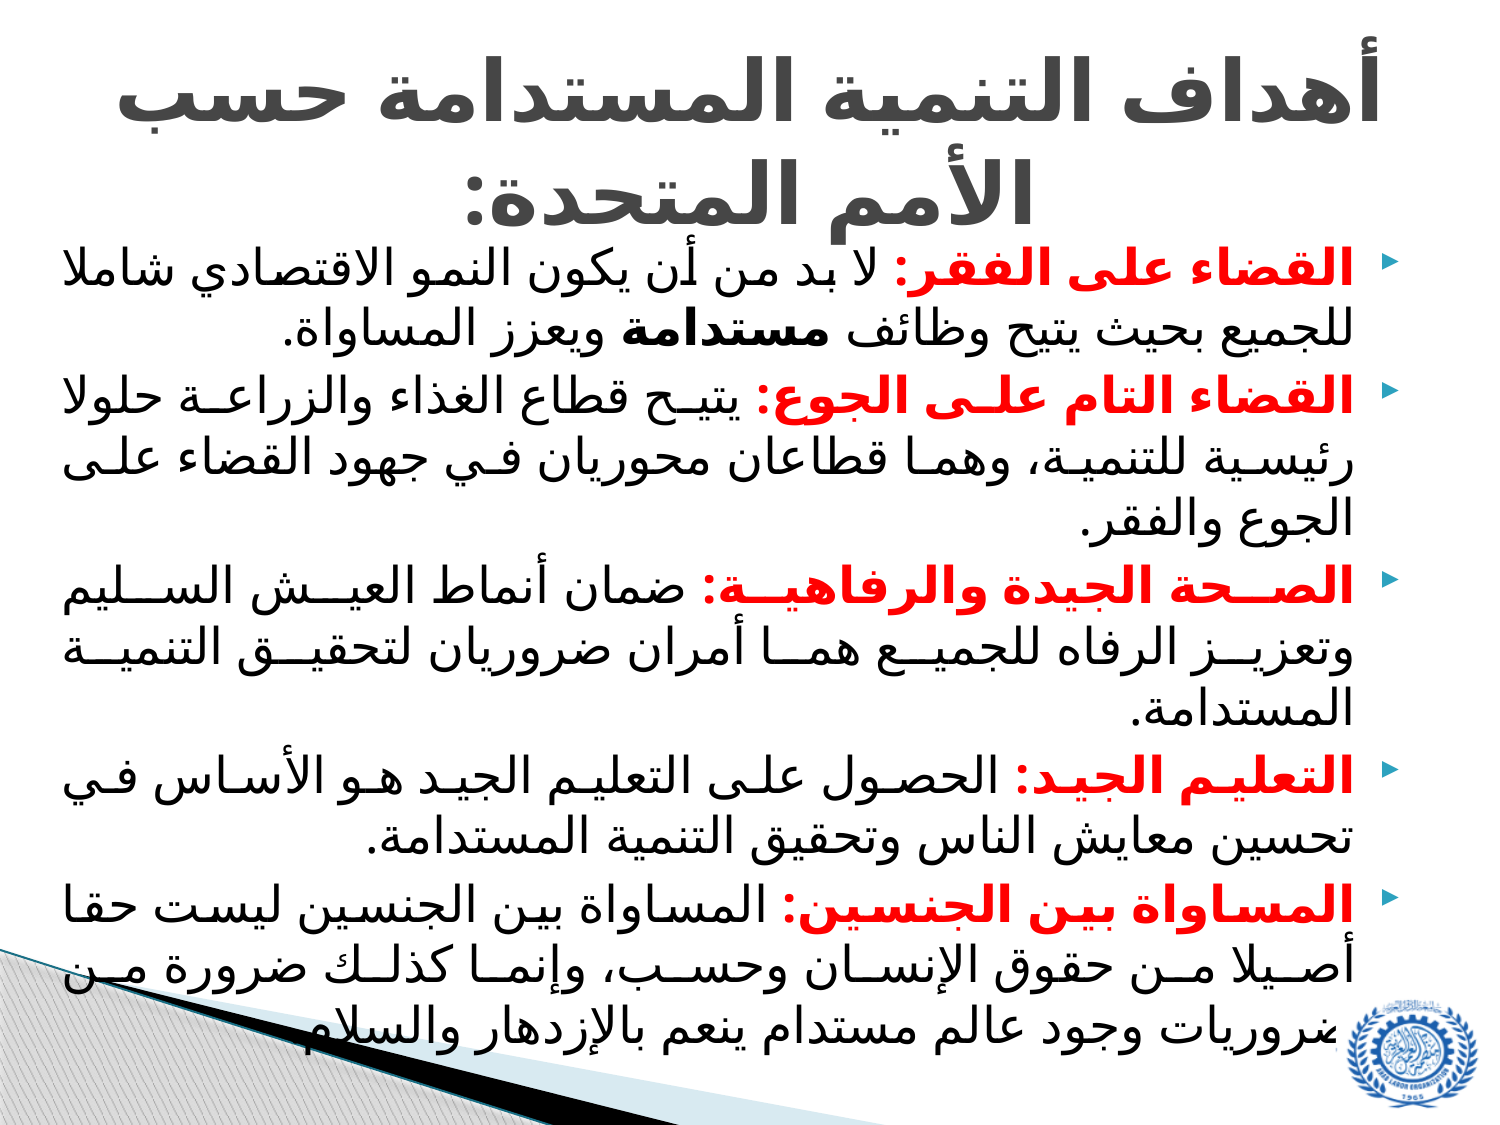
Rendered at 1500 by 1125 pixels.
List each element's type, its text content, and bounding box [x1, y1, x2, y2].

title أهداف التنمية المستدامة حسب الأمم المتحدة: [75, 45, 1425, 233]
picture [1335, 984, 1500, 1125]
list القضاء على الفقر: لا بد من أن يكون النمو الاقتصادي شاملا للجميع بحيث يتيح وظائف مستدامة ويعزز المساواة. القضاء التام على الجوع: يتيح قطاع الغذاء والزراعة حلولا رئيسية للتنمية، وهما قطاعان محوريان في جهود القضاء على الجوع والفقر. الصحة الجيدة والرفاهية: ضمان أنماط العيش السليم وتعزيز الرفاه للجميع هما أمران ضروريان لتحقيق التنمية المستدامة. التعليم الجيد: الحصول على التعليم الجيد هو الأساس في تحسين معايش الناس وتحقيق التنمية المستدامة. المساواة بين الجنسين: المساواة بين الجنسين ليست حقا أصيلا من حقوق الإنسان وحسب، وإنما كذلك ضرورة من ضروريات وجود عالم مستدام ينعم بالإزدهار والسلام. [46, 227, 1425, 1063]
